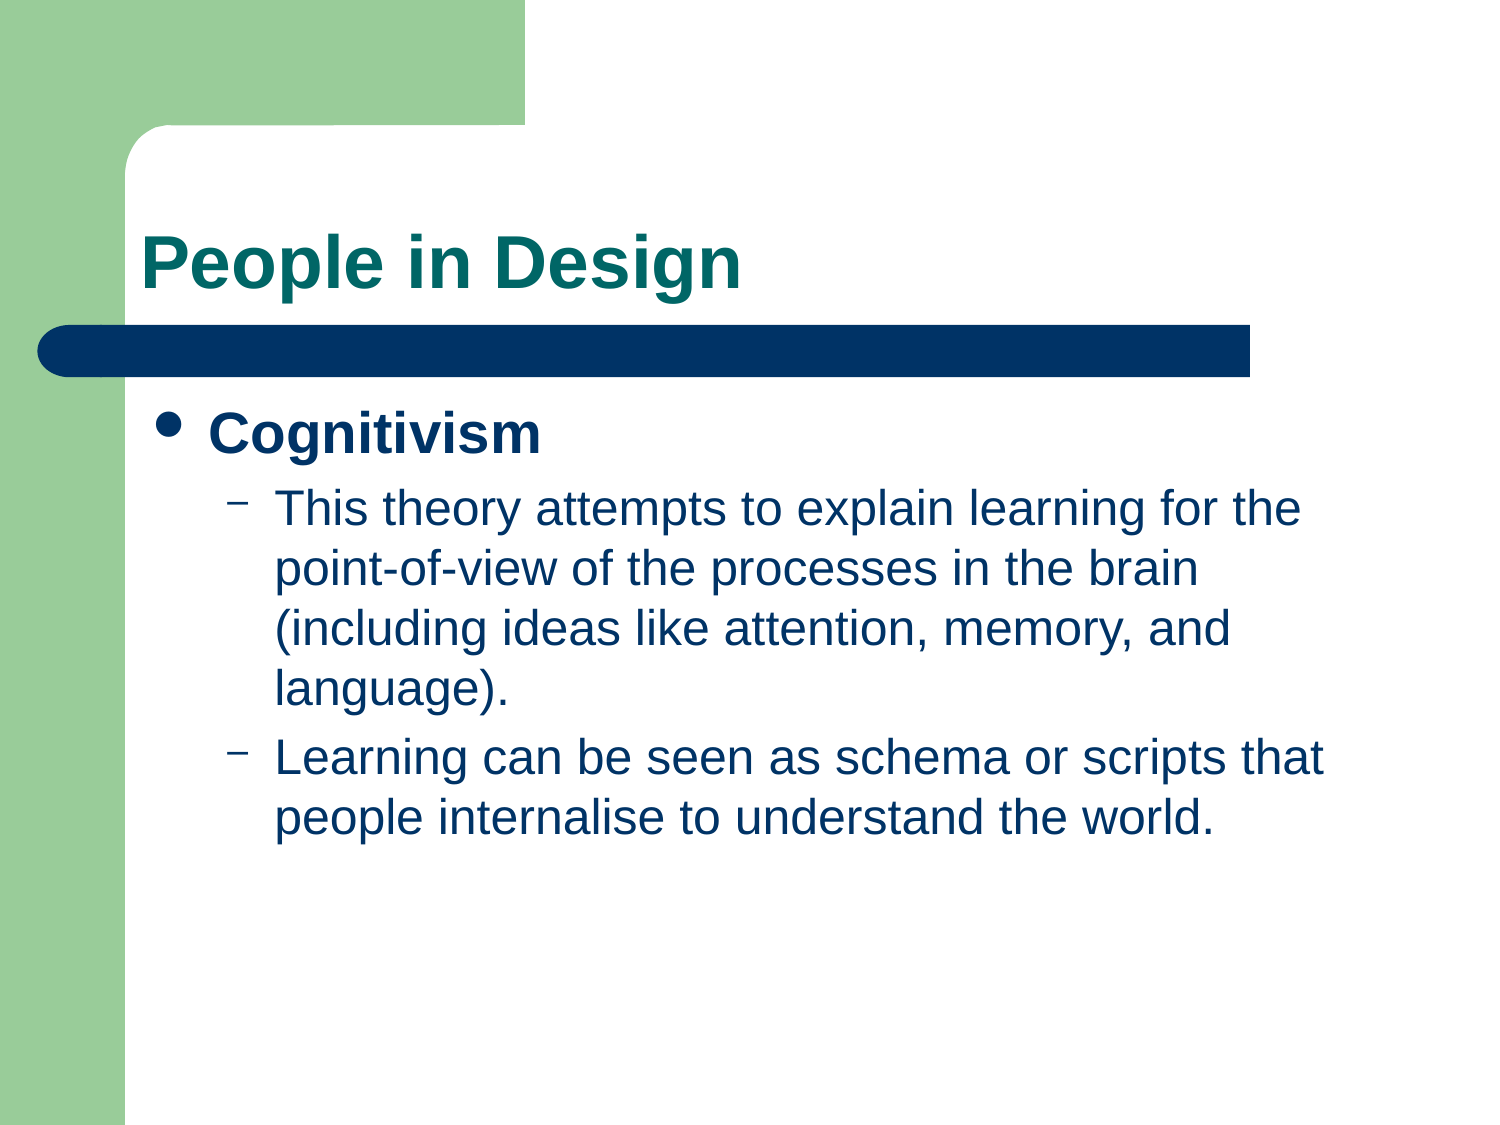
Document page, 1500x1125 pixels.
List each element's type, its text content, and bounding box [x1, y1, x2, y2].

title People in Design [124, 124, 1426, 313]
list Cognitivism This theory attempts to explain learning for the point-of-view of the processes in the brain (including ideas like attention, memory, and language). Learning can be seen as schema or scripts that people internalise to understand the world. [137, 387, 1400, 999]
